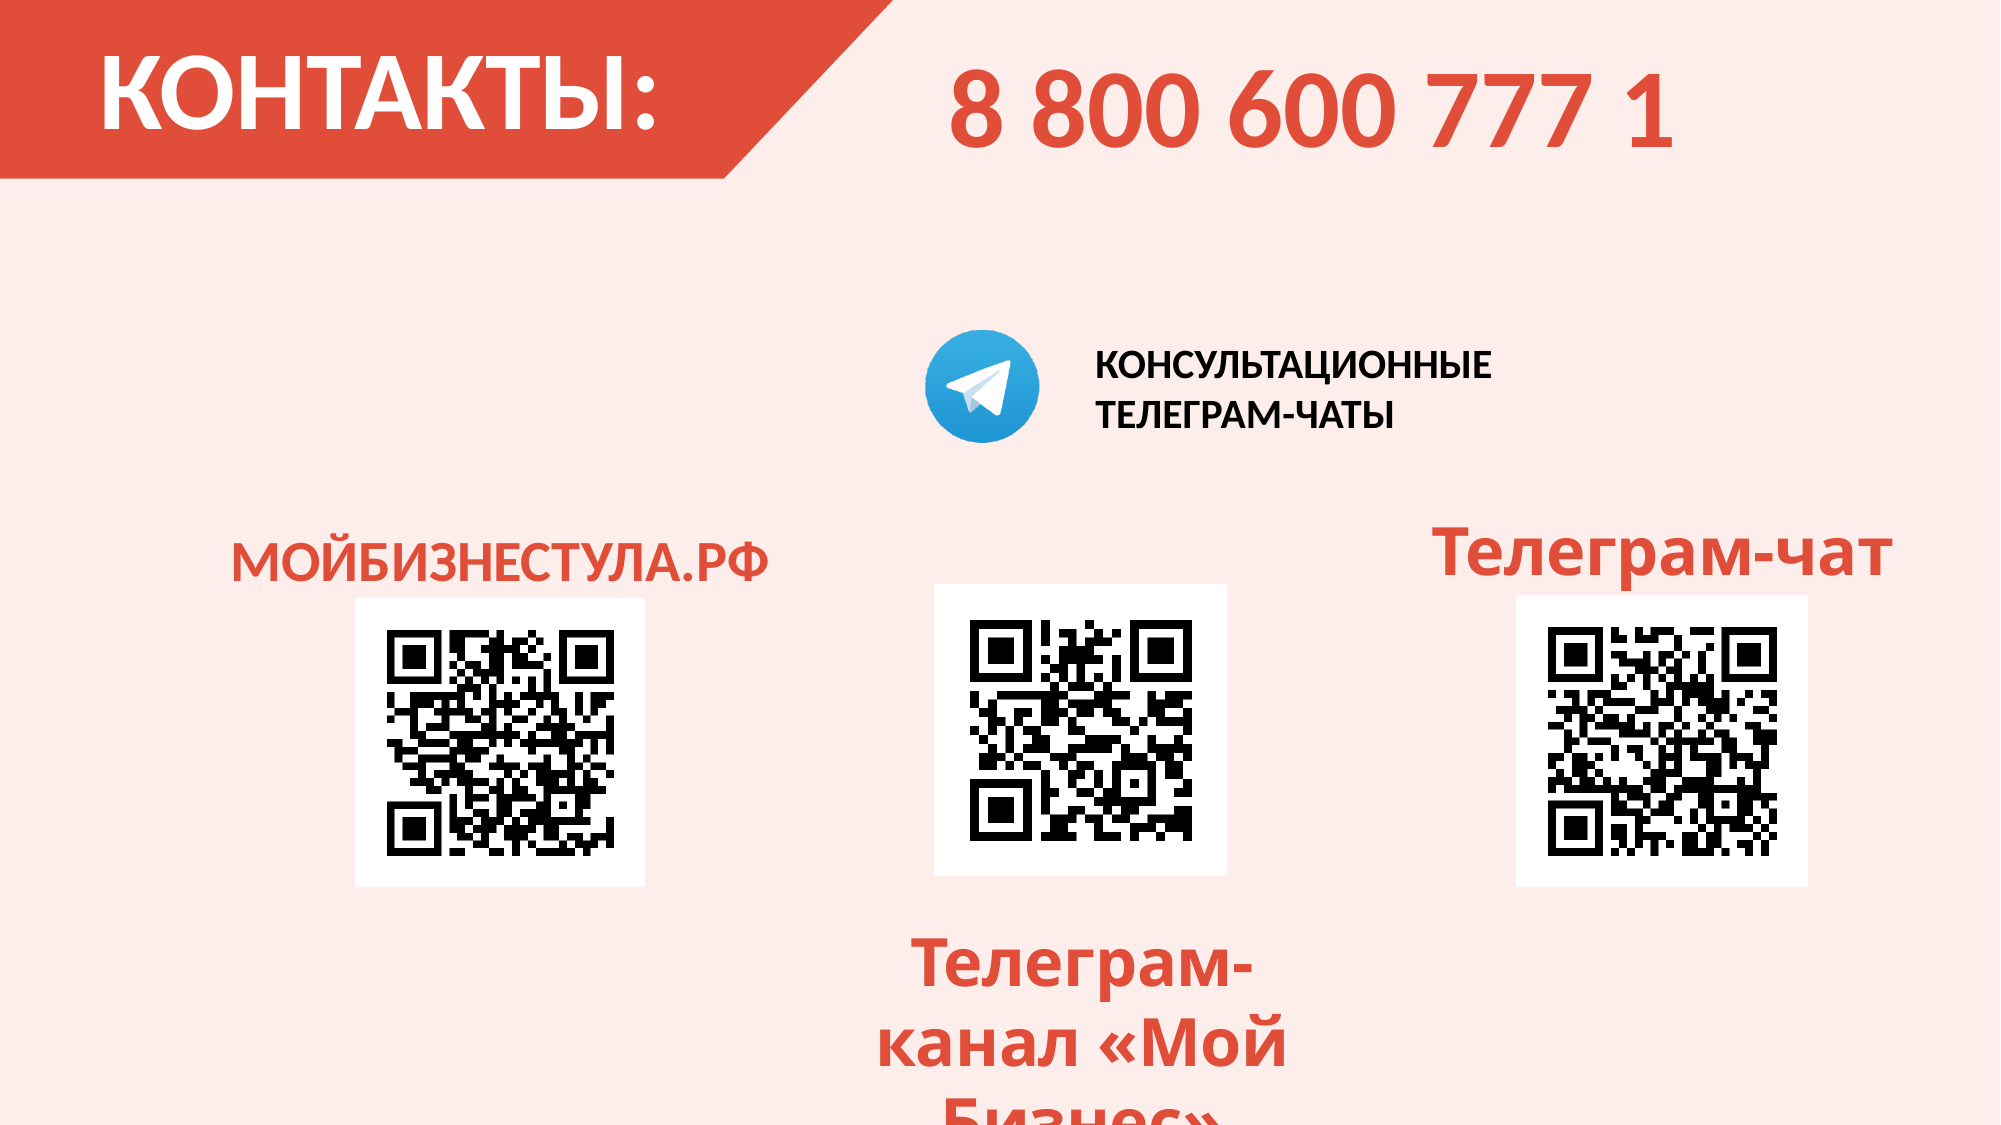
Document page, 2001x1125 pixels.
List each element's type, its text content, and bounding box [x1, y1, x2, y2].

text_box КОНТАКТЫ: [0, 10, 762, 160]
text_box КОНСУЛЬТАЦИОННЫЕ ТЕЛЕГРАМ-ЧАТЫ [1080, 329, 1560, 444]
picture [355, 598, 645, 887]
text_box Телеграм-чат [1376, 505, 1948, 589]
text_box [0, 160, 743, 180]
picture [919, 324, 1046, 451]
text_box МОЙБИЗНЕСТУЛА.РФ [193, 516, 807, 601]
picture [934, 584, 1227, 876]
text_box 8 800 600 777 1 [933, 27, 1952, 178]
text_box [0, 0, 895, 140]
picture [1516, 595, 1808, 887]
text_box Телеграм-канал «Мой Бизнес» [846, 916, 1316, 1125]
